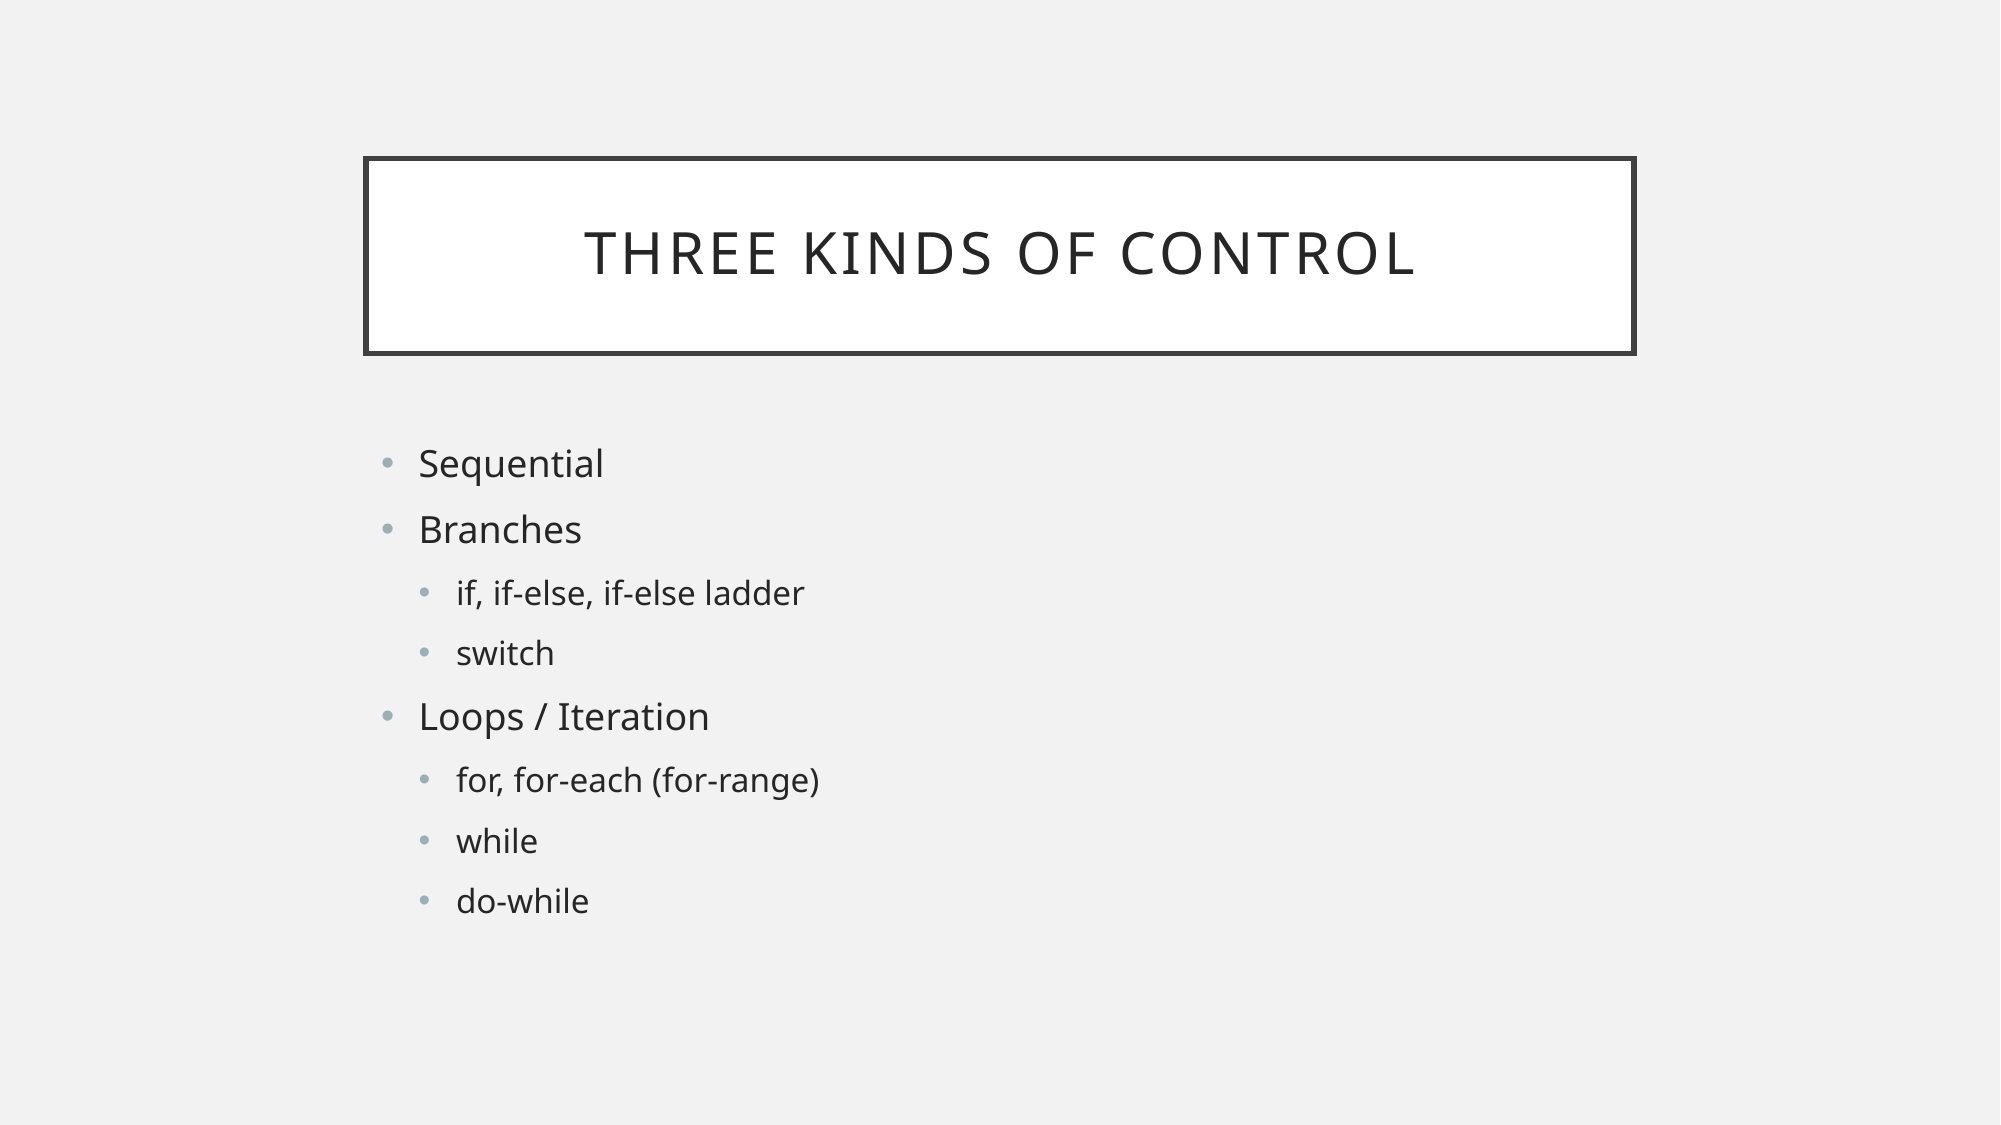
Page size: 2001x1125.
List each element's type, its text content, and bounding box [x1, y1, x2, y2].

title Three Kinds Of Control [363, 156, 1637, 356]
list Sequential Branches if, if-else, if-else ladder switch Loops / Iteration for, for-each (for-range) while do-while [366, 432, 1634, 942]
